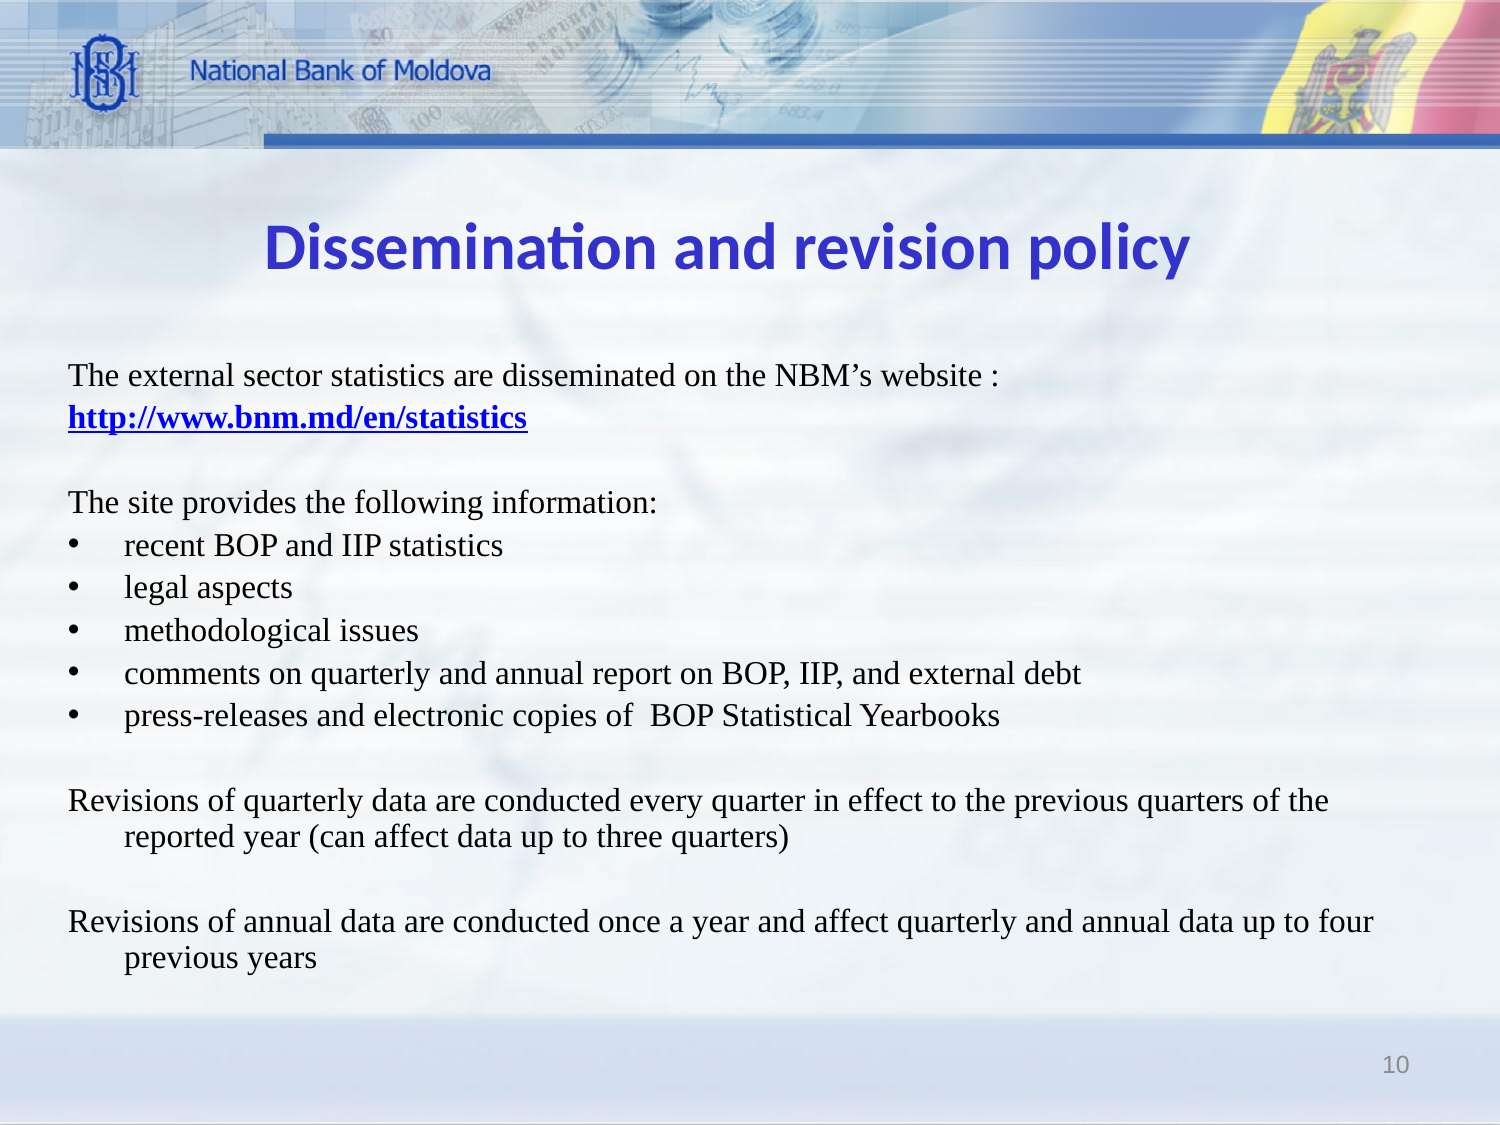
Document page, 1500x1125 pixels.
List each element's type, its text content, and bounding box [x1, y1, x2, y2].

slide_number 10 [1074, 1024, 1425, 1103]
text_box The external sector statistics are disseminated on the NBM’s website : http://www.bnm.md/en/statistics The site provides the following information: recent BOP and IIP statistics legal aspects methodological issues comments on quarterly and annual report on BOP, IIP, and external debt press-releases and electronic copies of BOP Statistical Yearbooks Revisions of quarterly data are conducted every quarter in effect to the previous quarters of the reported year (can affect data up to three quarters) Revisions of annual data are conducted once a year and affect quarterly and annual data up to four previous years [53, 350, 1437, 1024]
title Dissemination and revision policy [53, 184, 1404, 301]
picture [0, 0, 1500, 1125]
